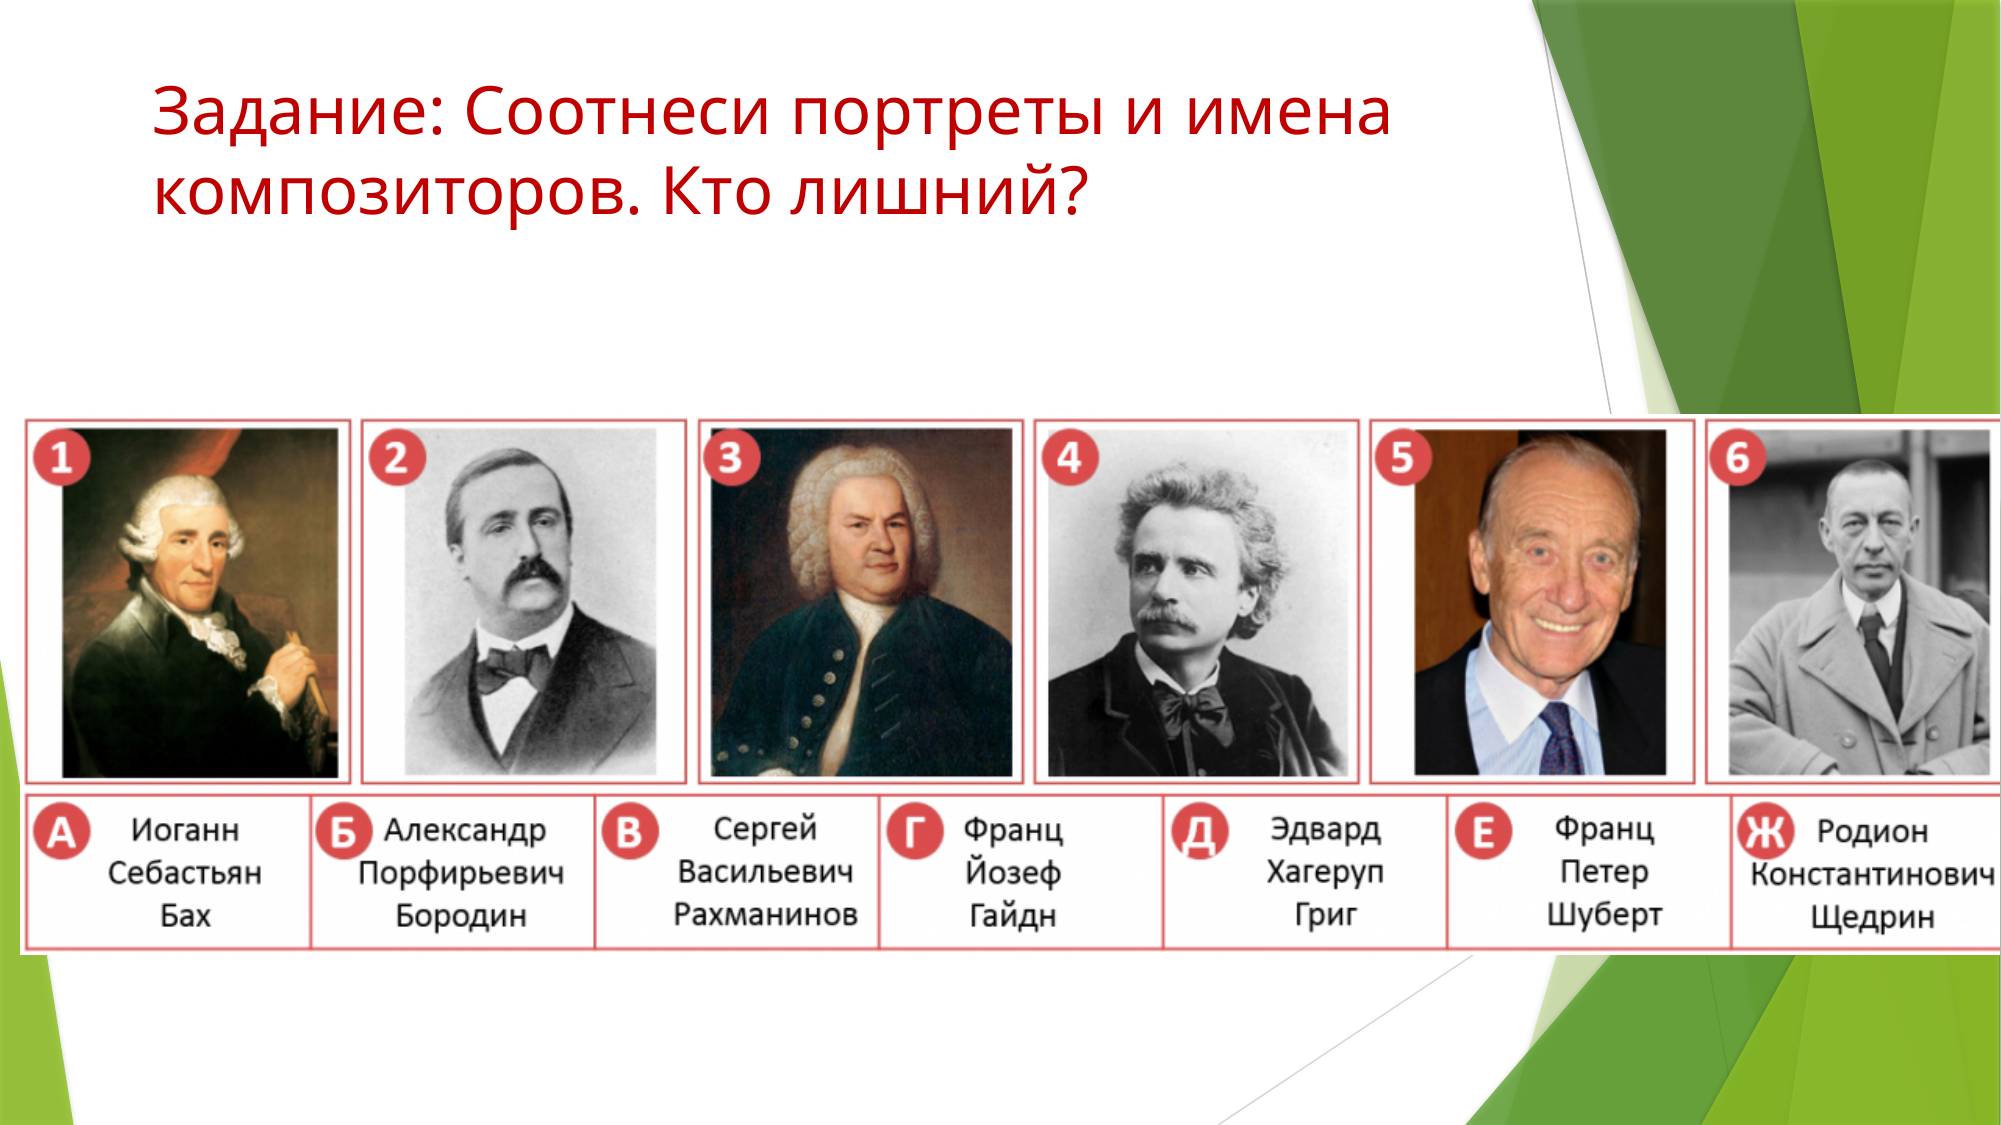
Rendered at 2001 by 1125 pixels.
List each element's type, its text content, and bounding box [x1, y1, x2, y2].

picture [19, 413, 2000, 956]
title Задание: Соотнеси портреты и имена композиторов. Кто лишний? [137, 59, 1894, 278]
